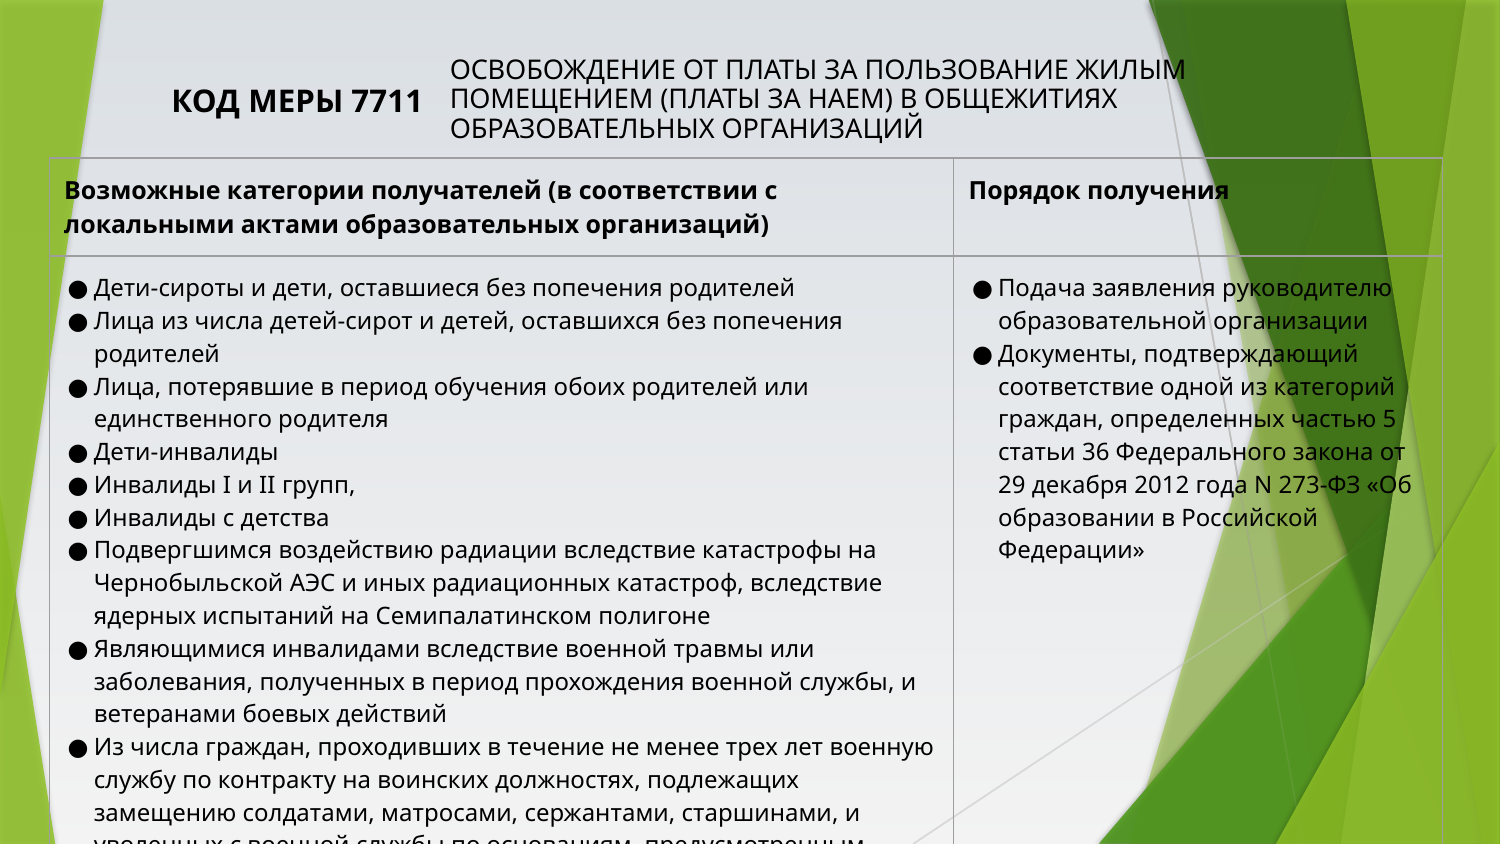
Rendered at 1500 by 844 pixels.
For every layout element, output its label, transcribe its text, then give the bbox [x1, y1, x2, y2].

table_header Порядок получения [954, 159, 1442, 255]
table_cell Дети-сироты и дети, оставшиеся без попечения родителей Лица из числа детей-сирот и детей, оставшихся без попечения родителей Лица, потерявшие в период обучения обоих родителей или единственного родителя Дети-инвалиды Инвалиды I и II групп, Инвалиды с детства Подвергшимся воздействию радиации вследствие катастрофы на Чернобыльской АЭС и иных радиационных катастроф, вследствие ядерных испытаний на Семипалатинском полигоне Являющимися инвалидами вследствие военной травмы или заболевания, полученных в период прохождения военной службы, и ветеранами боевых действий Из числа граждан, проходивших в течение не менее трех лет военную службу по контракту на воинских должностях, подлежащих замещению солдатами, матросами, сержантами, старшинами, и уволенных с военной службы по основаниям, предусмотренным подпунктами «б«»- «г« пункта 1, подпунктом «а» пункта 2 и подпунктами «а» - «в» пункта 3 статьи 51 Федерального закона от 28 марта 1998 года N 53-ФЗ «О воинской обязанности и военной службе» Получившие государственную социальную помощь [50, 257, 953, 844]
title Освобождение от платы за пользование жилым помещением (платы за наем) в общежитиях образовательных организаций [438, 42, 1384, 159]
table_header Возможные категории получателей (в соответствии с локальными актами образовательных организаций) [50, 159, 953, 255]
text_box КОД МЕРЫ 7711 [122, 41, 439, 157]
table_cell Подача заявления руководителю образовательной организации Документы, подтверждающий соответствие одной из категорий граждан, определенных частью 5 статьи 36 Федерального закона от 29 декабря 2012 года N 273-ФЗ «Об образовании в Российской Федерации» [954, 257, 1442, 844]
